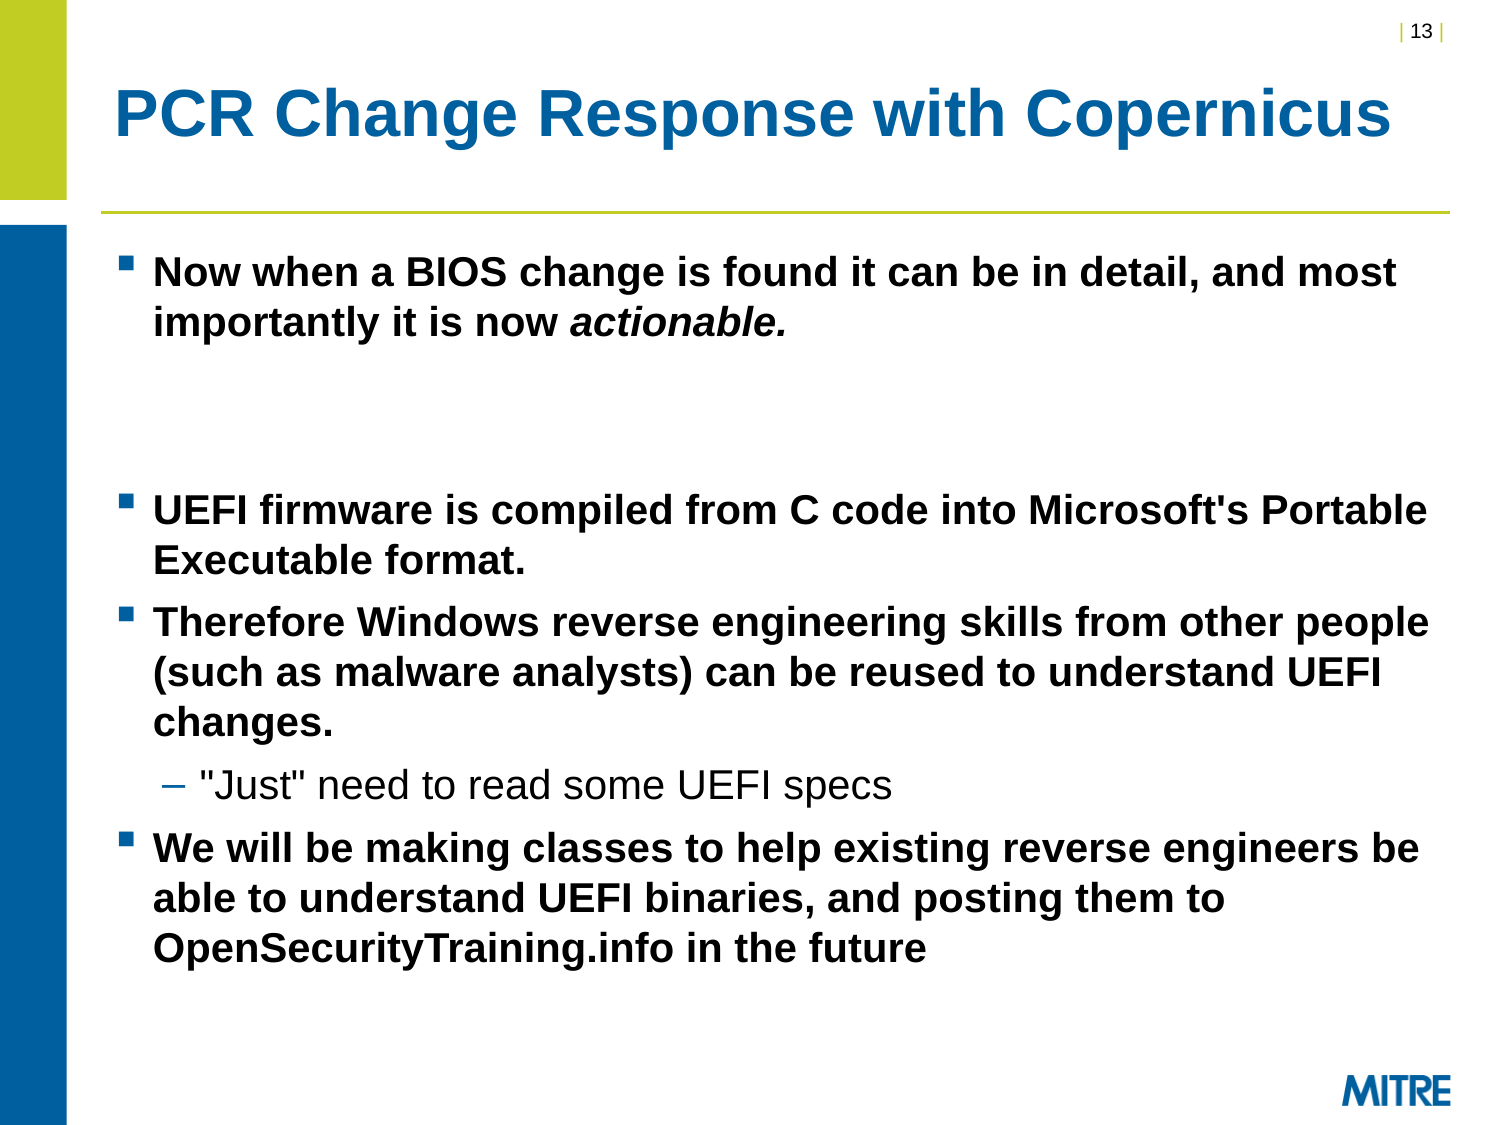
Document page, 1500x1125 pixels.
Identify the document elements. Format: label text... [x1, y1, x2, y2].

list Now when a BIOS change is found it can be in detail, and most importantly it is now actionable. UEFI firmware is compiled from C code into Microsoft's Portable Executable format. Therefore Windows reverse engineering skills from other people (such as malware analysts) can be reused to understand UEFI changes. "Just" need to read some UEFI specs We will be making classes to help existing reverse engineers be able to understand UEFI binaries, and posting them to OpenSecurityTraining.info in the future [99, 237, 1450, 1005]
picture [1342, 1072, 1453, 1113]
title PCR Change Response with Copernicus [99, 45, 1450, 188]
